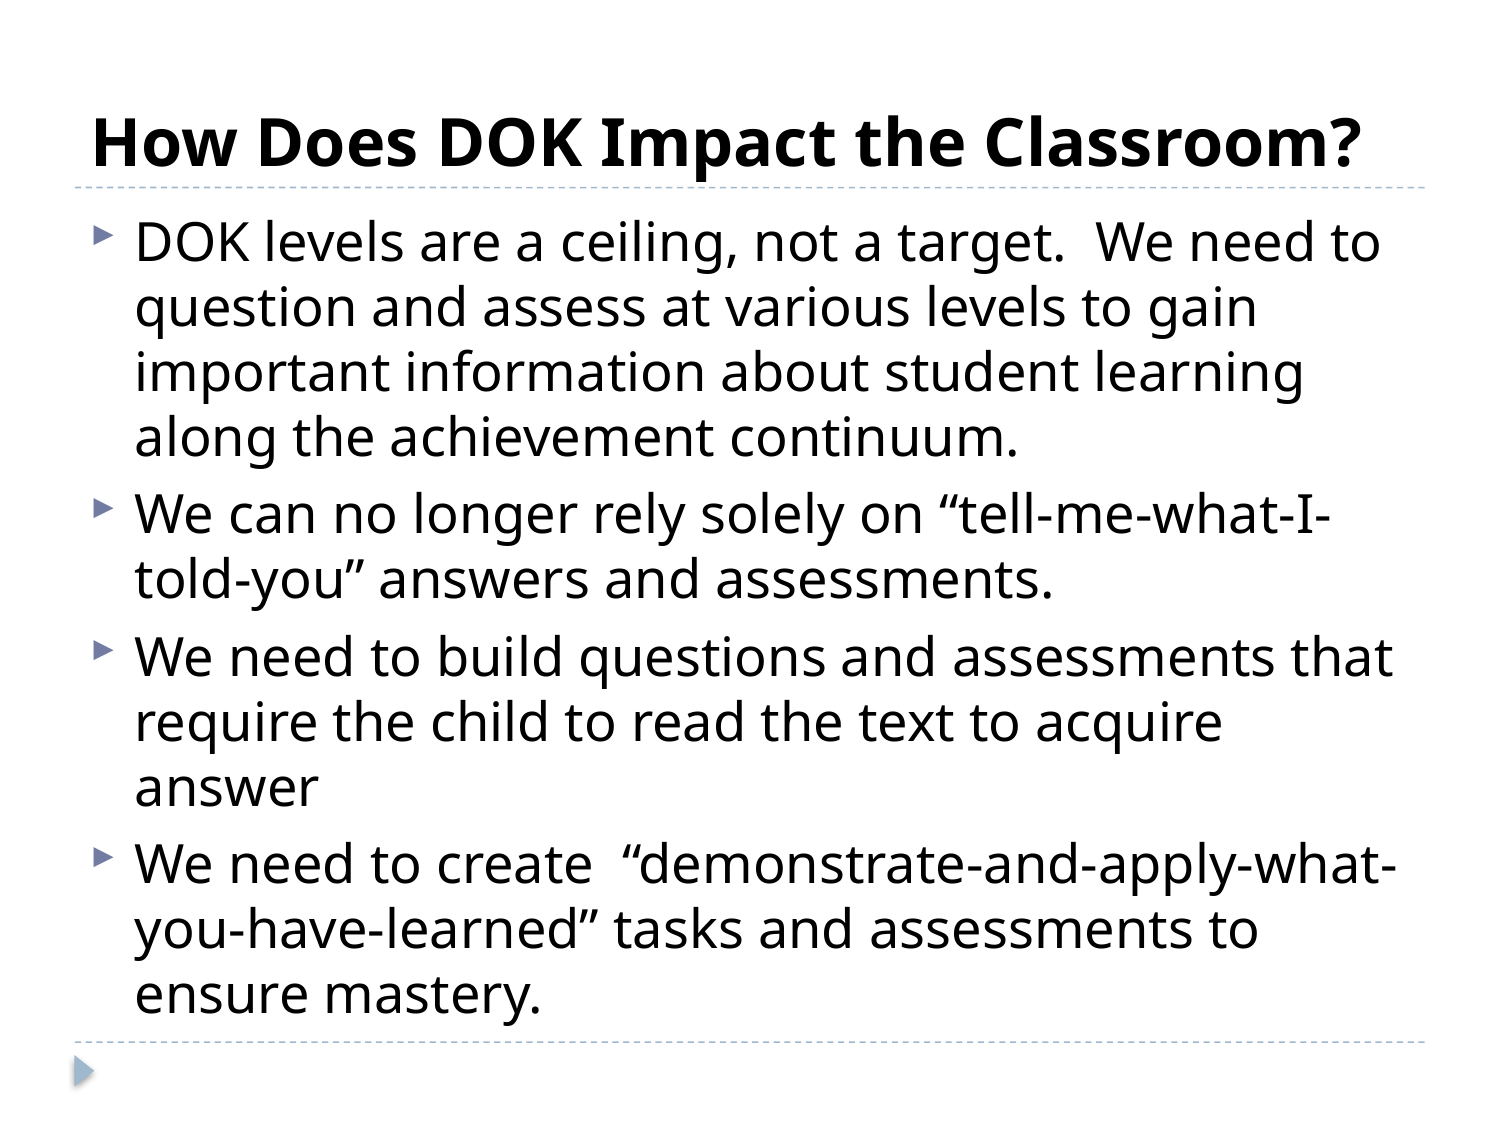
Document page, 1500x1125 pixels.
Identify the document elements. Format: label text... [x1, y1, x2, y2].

title How Does DOK Impact the Classroom? [74, 24, 1426, 188]
list DOK levels are a ceiling, not a target. We need to question and assess at various levels to gain important information about student learning along the achievement continuum. We can no longer rely solely on “tell-me-what-I-told-you” answers and assessments. We need to build questions and assessments that require the child to read the text to acquire answer We need to create “demonstrate-and-apply-what-you-have-learned” tasks and assessments to ensure mastery. [74, 199, 1426, 1011]
